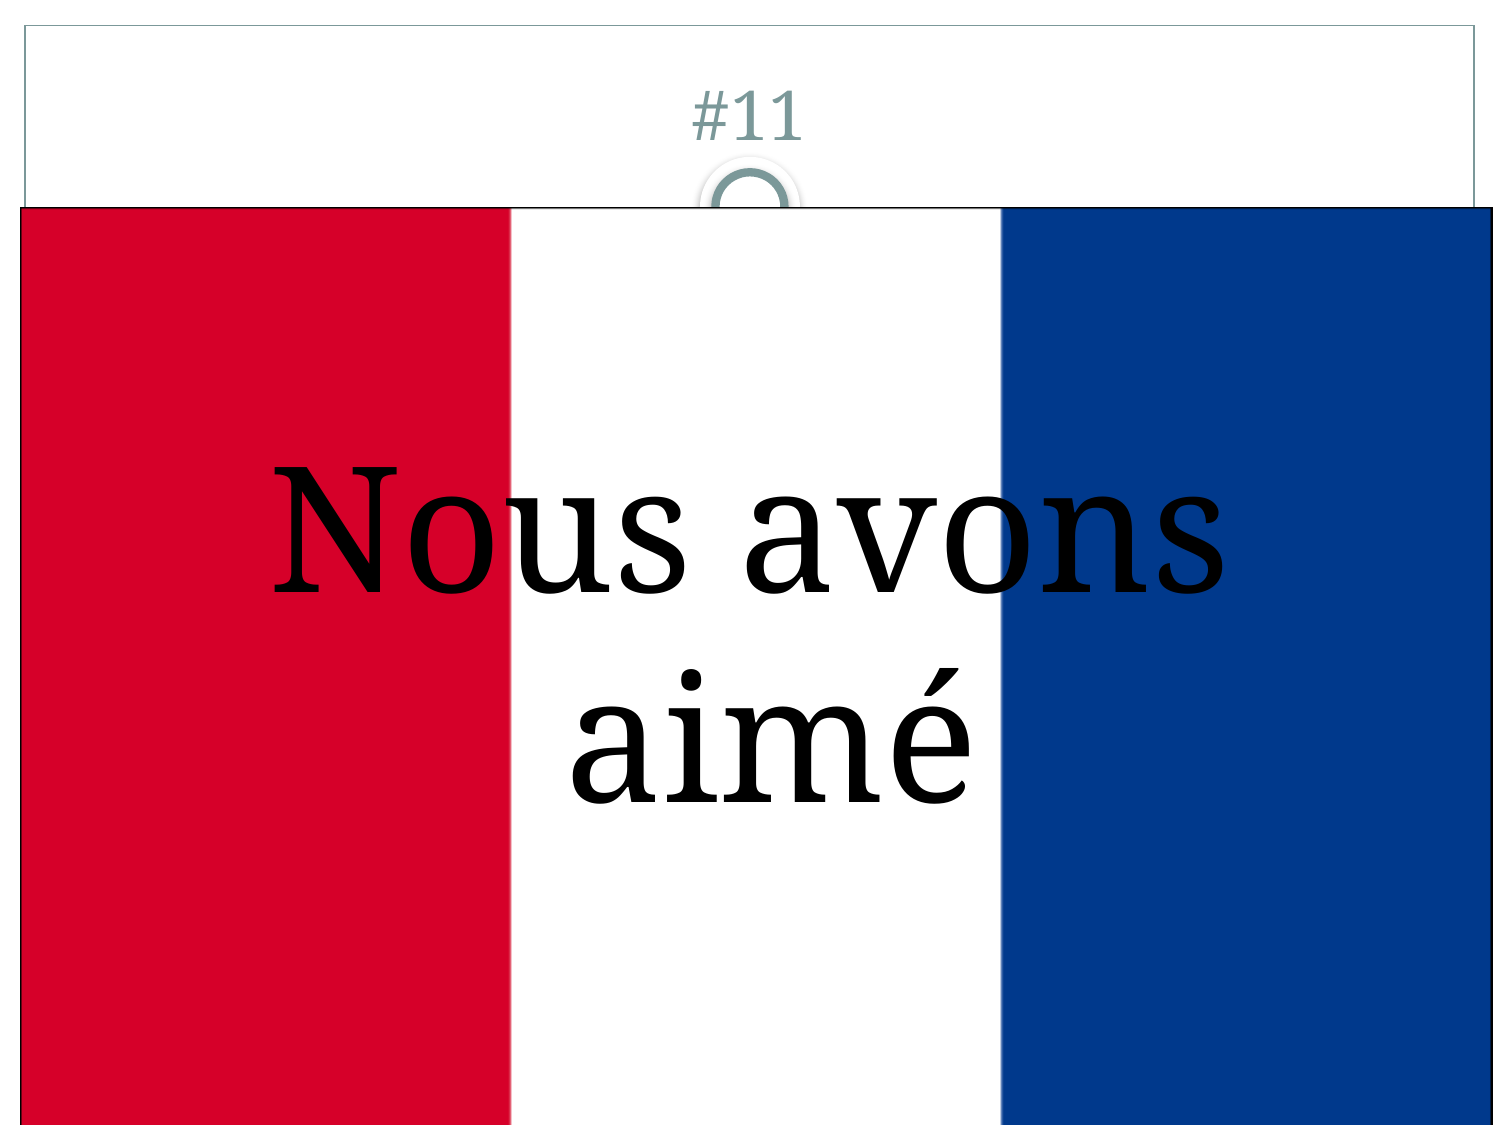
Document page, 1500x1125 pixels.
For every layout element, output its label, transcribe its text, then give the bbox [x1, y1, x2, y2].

title #11 [49, 37, 1450, 162]
picture [20, 206, 1493, 1125]
